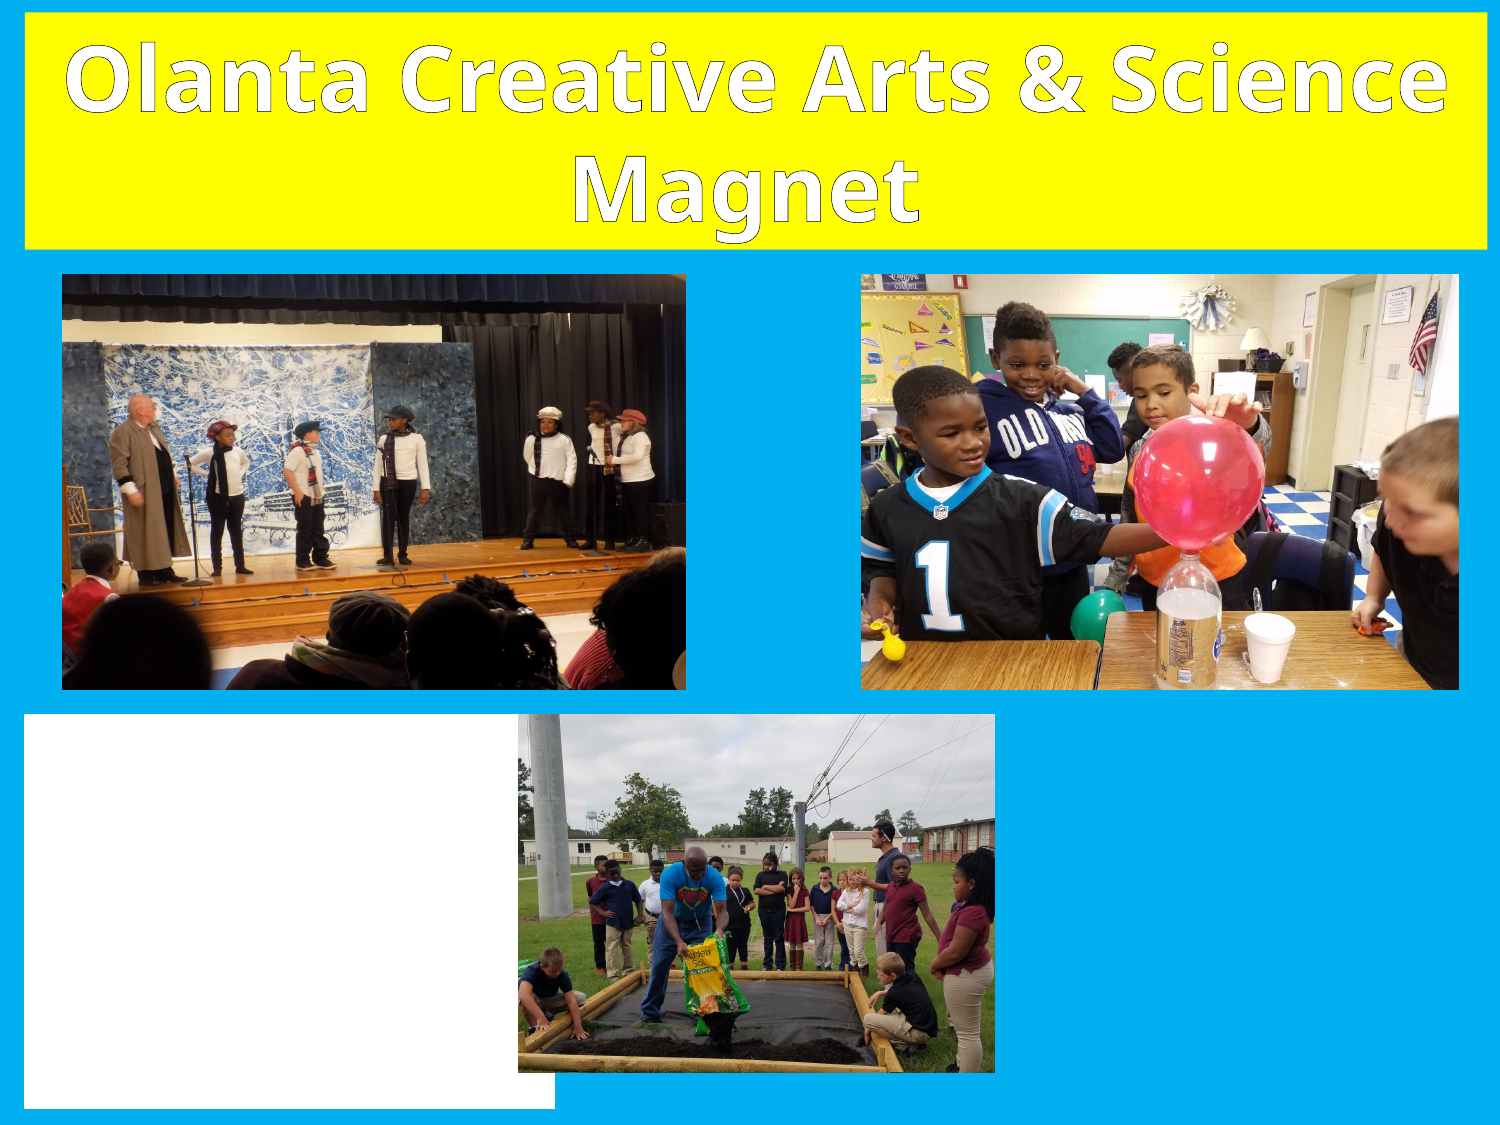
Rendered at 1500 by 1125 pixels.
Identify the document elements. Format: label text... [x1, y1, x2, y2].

text_box Olanta Creative Arts & Science Magnet [24, 12, 1488, 250]
picture [862, 275, 1458, 689]
picture [25, 715, 994, 1108]
picture [63, 275, 685, 689]
